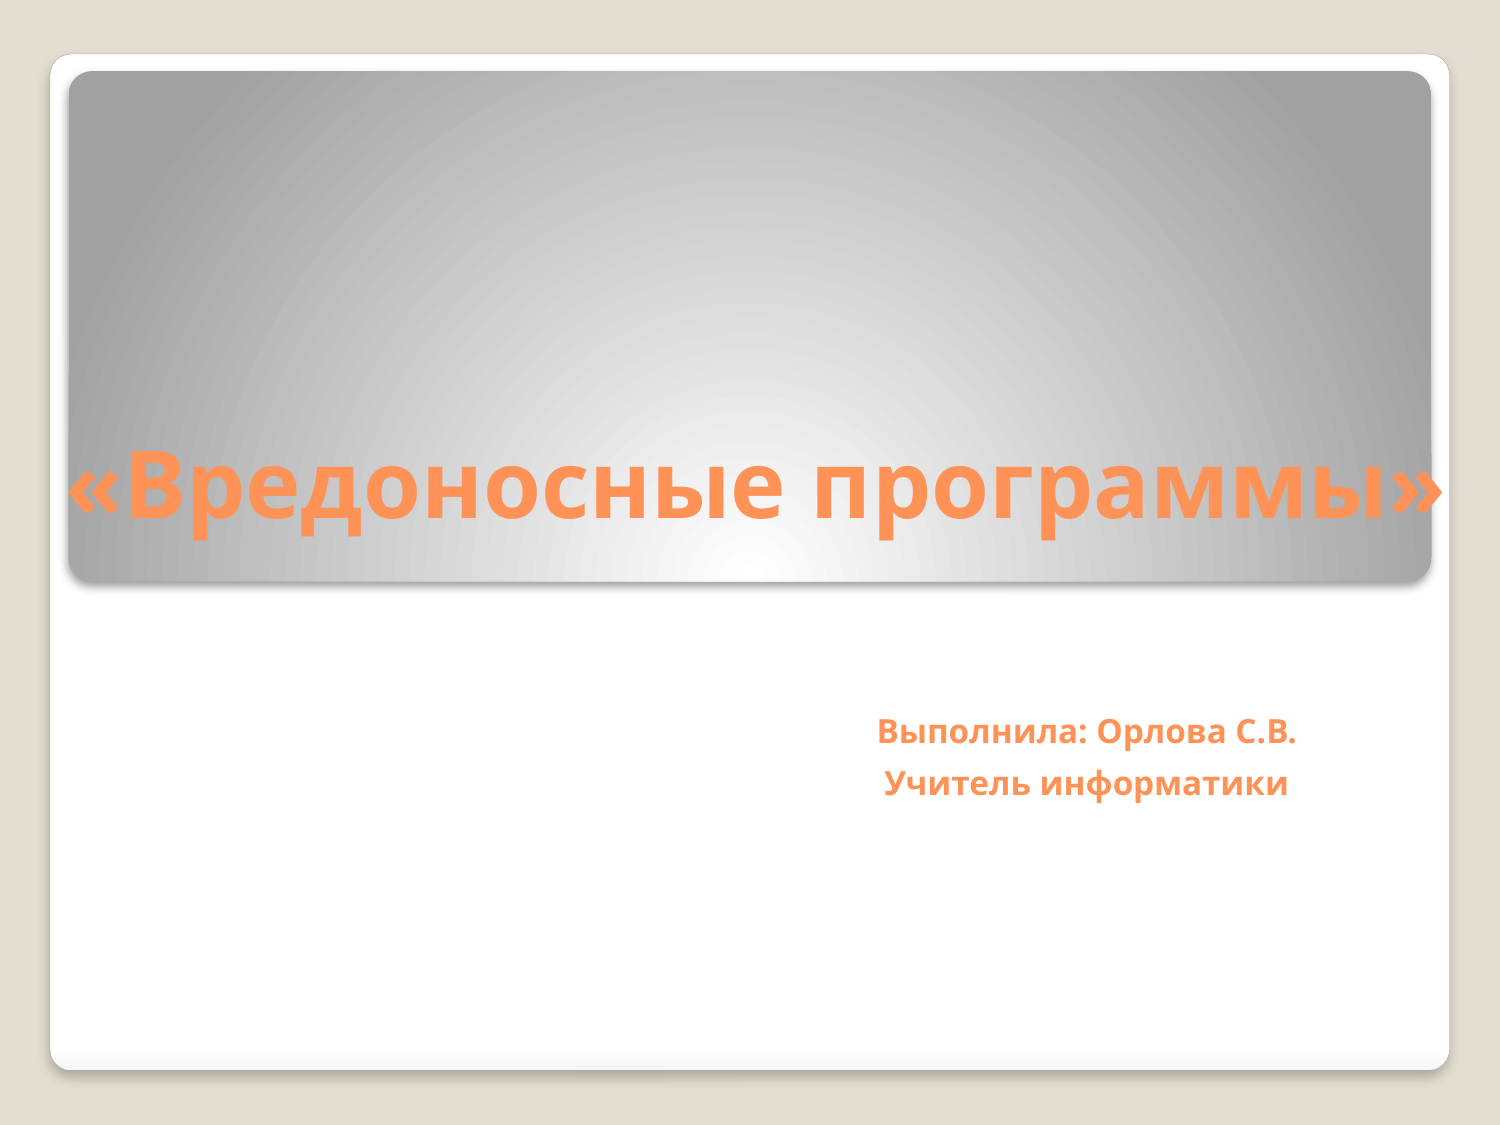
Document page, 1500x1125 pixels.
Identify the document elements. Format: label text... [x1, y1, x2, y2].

title «Вредоносные программы» Выполнила: Орлова С.В. Учитель информатики [0, 66, 1483, 1035]
